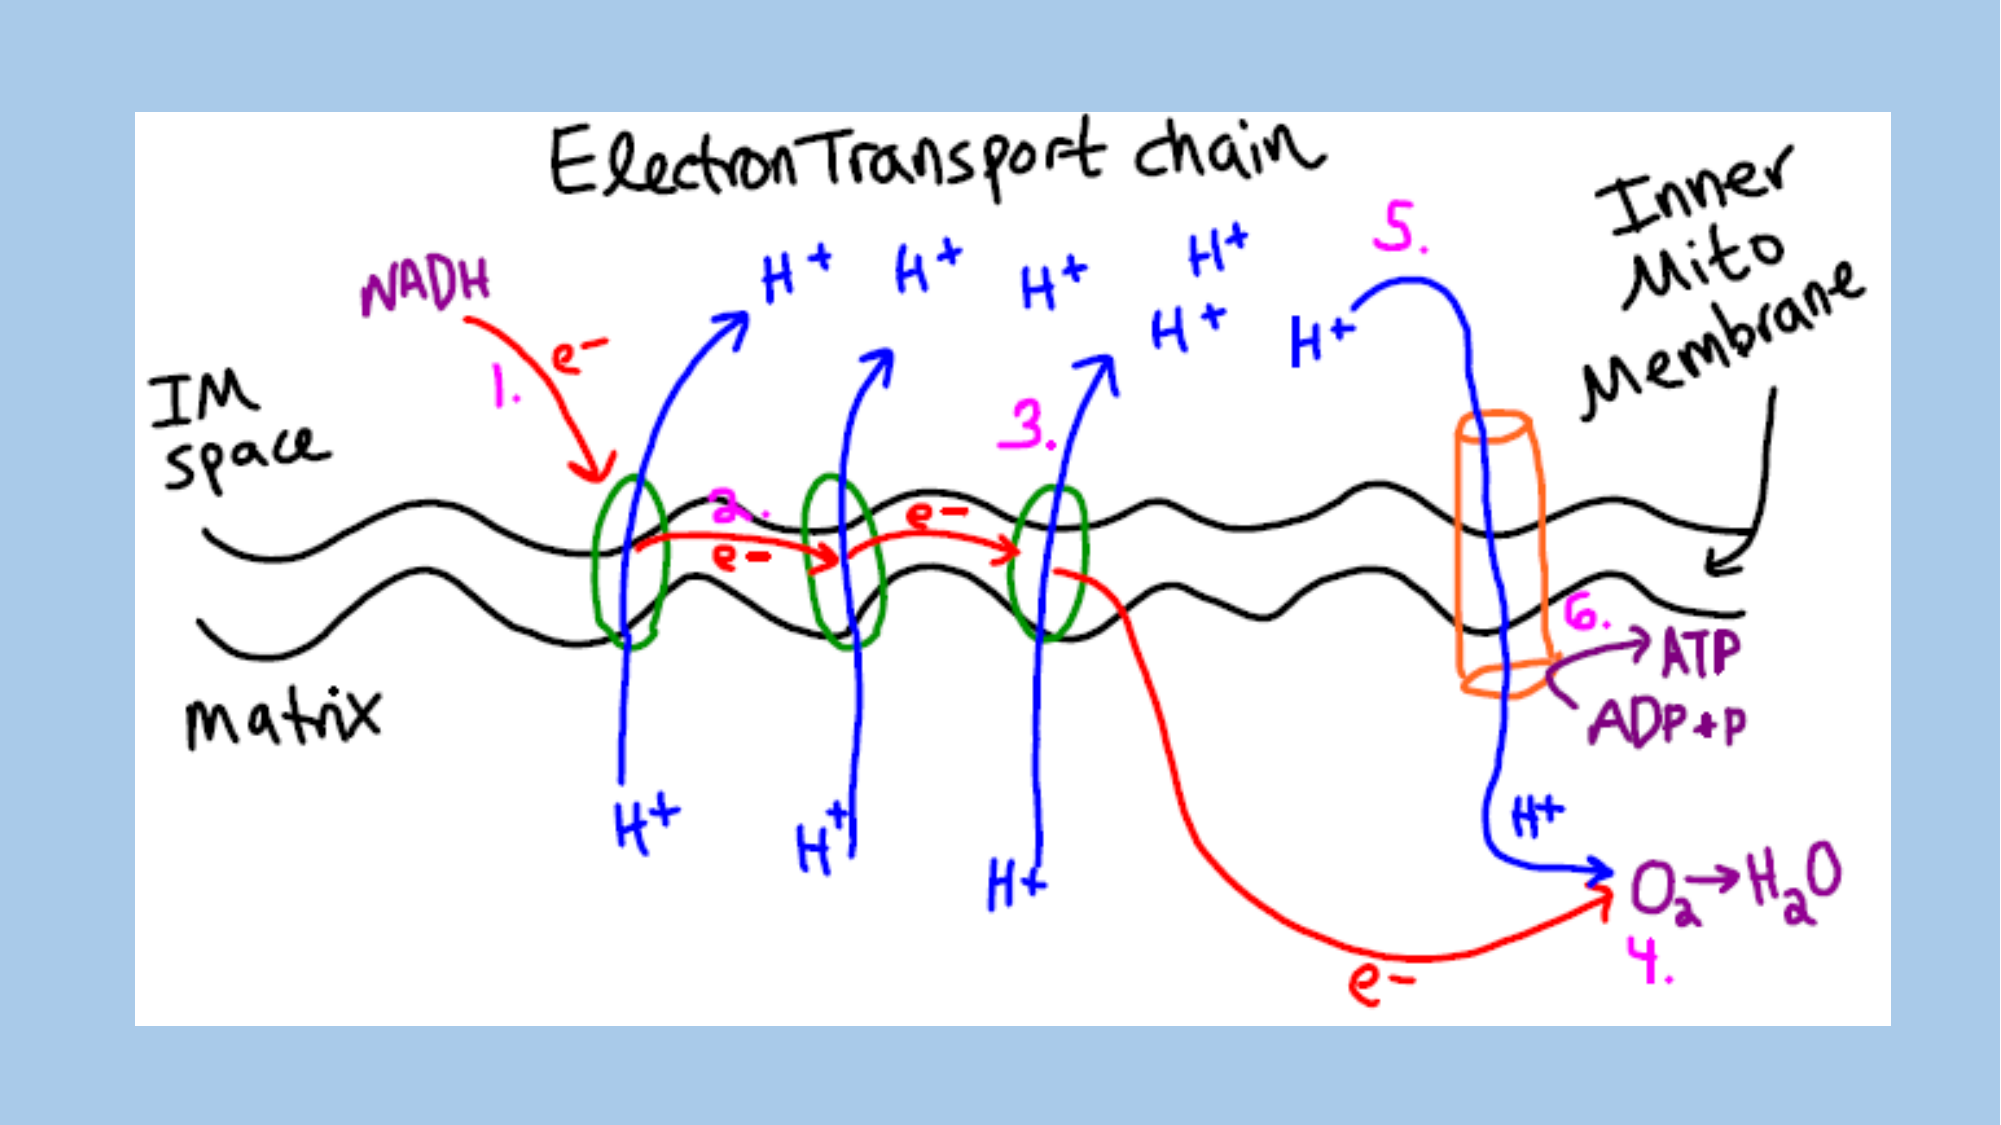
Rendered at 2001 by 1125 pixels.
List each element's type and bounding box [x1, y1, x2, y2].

picture [135, 112, 1891, 1026]
